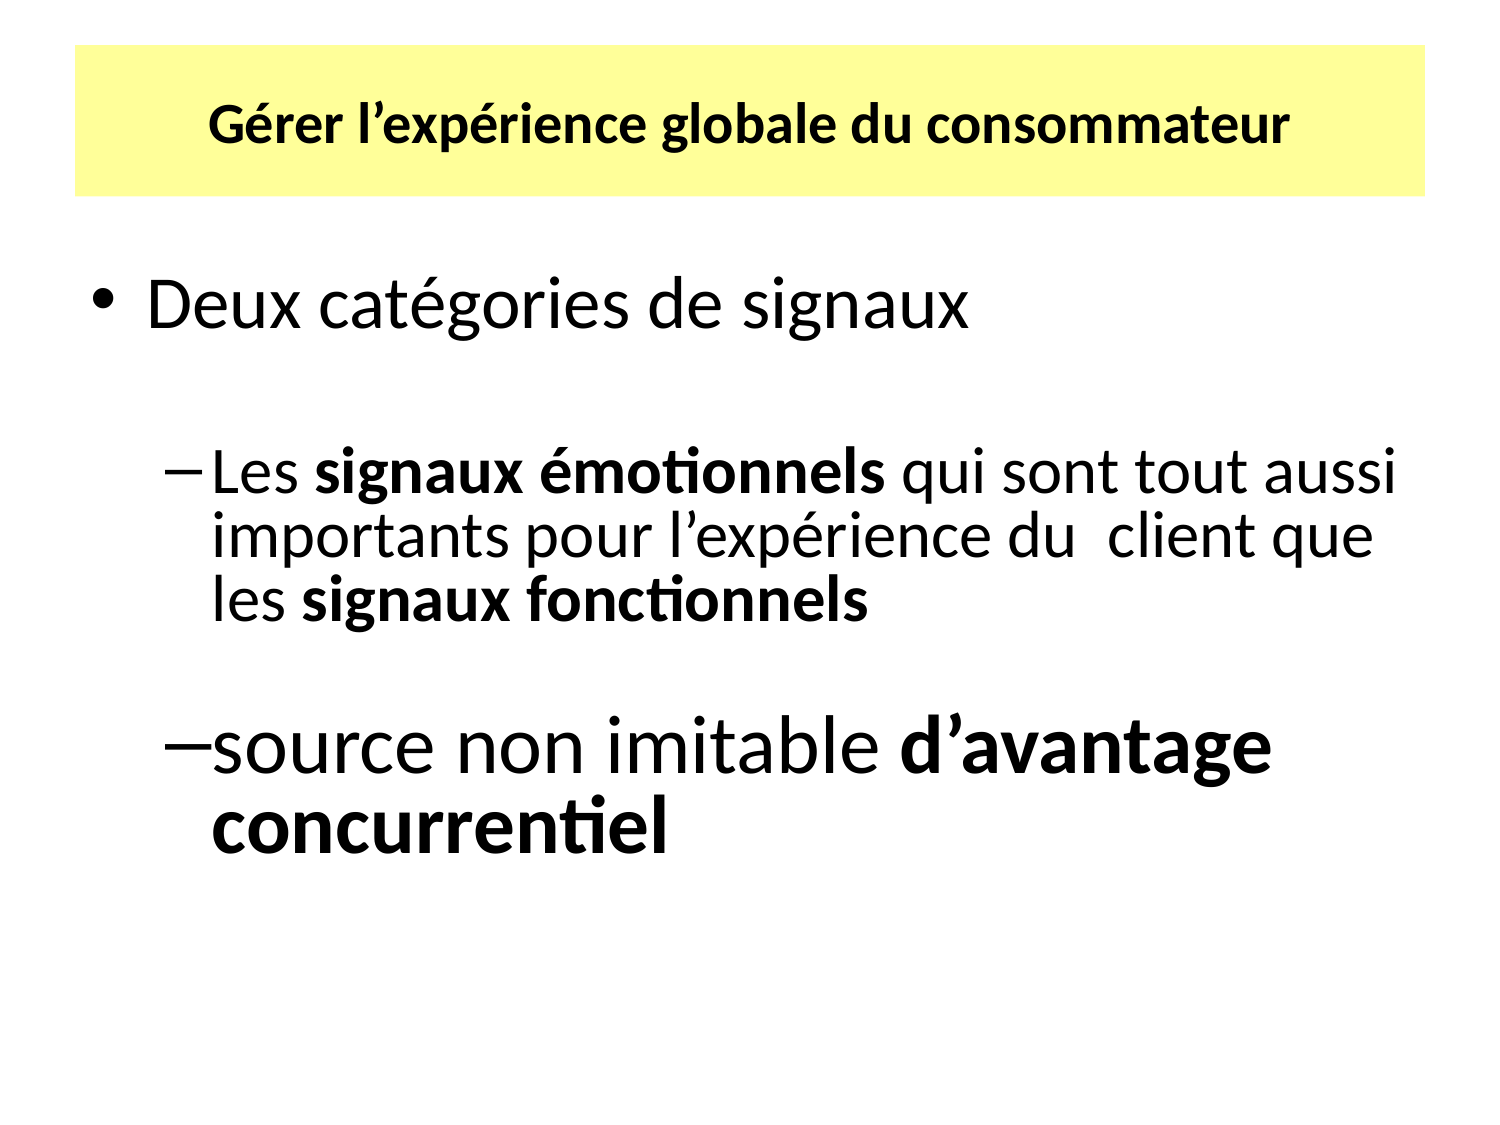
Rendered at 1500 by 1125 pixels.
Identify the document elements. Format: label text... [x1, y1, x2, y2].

title Gérer l’expérience globale du consommateur [75, 45, 1425, 197]
list Deux catégories de signaux Les signaux émotionnels qui sont tout aussi importants pour l’expérience du client que les signaux fonctionnels source non imitable d’avantage concurrentiel [75, 263, 1425, 1079]
